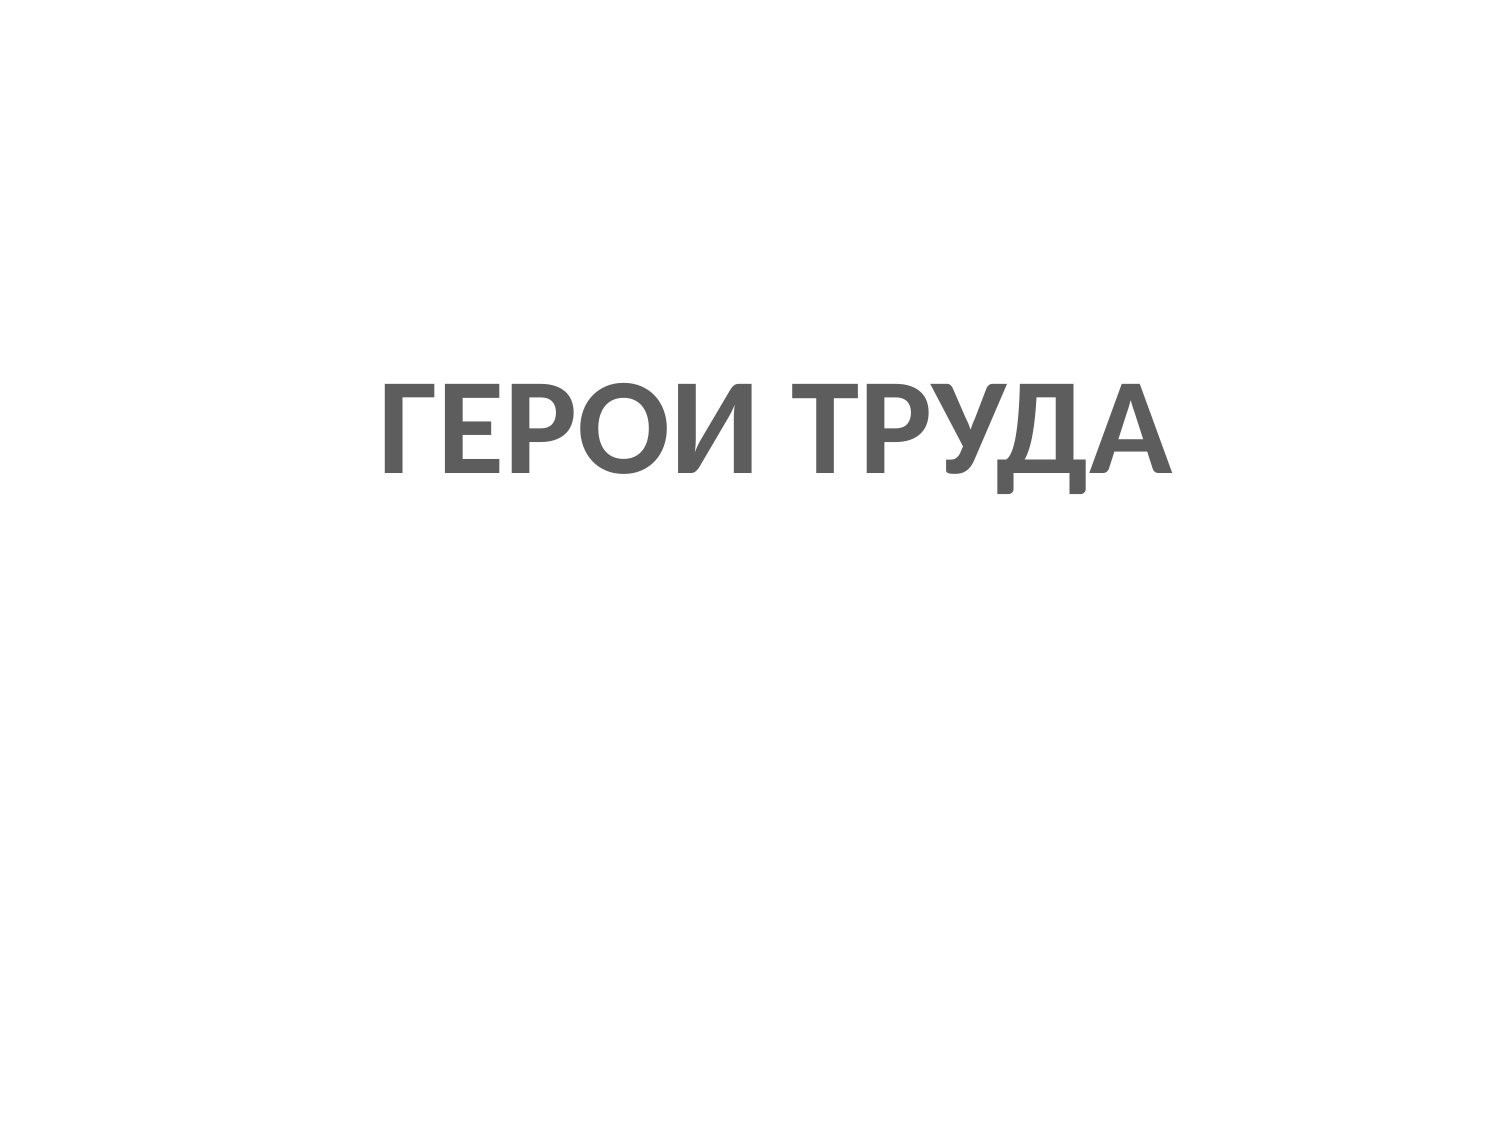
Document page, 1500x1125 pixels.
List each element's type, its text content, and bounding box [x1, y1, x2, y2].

text_box ГЕРОИ ТРУДА [363, 328, 1219, 508]
